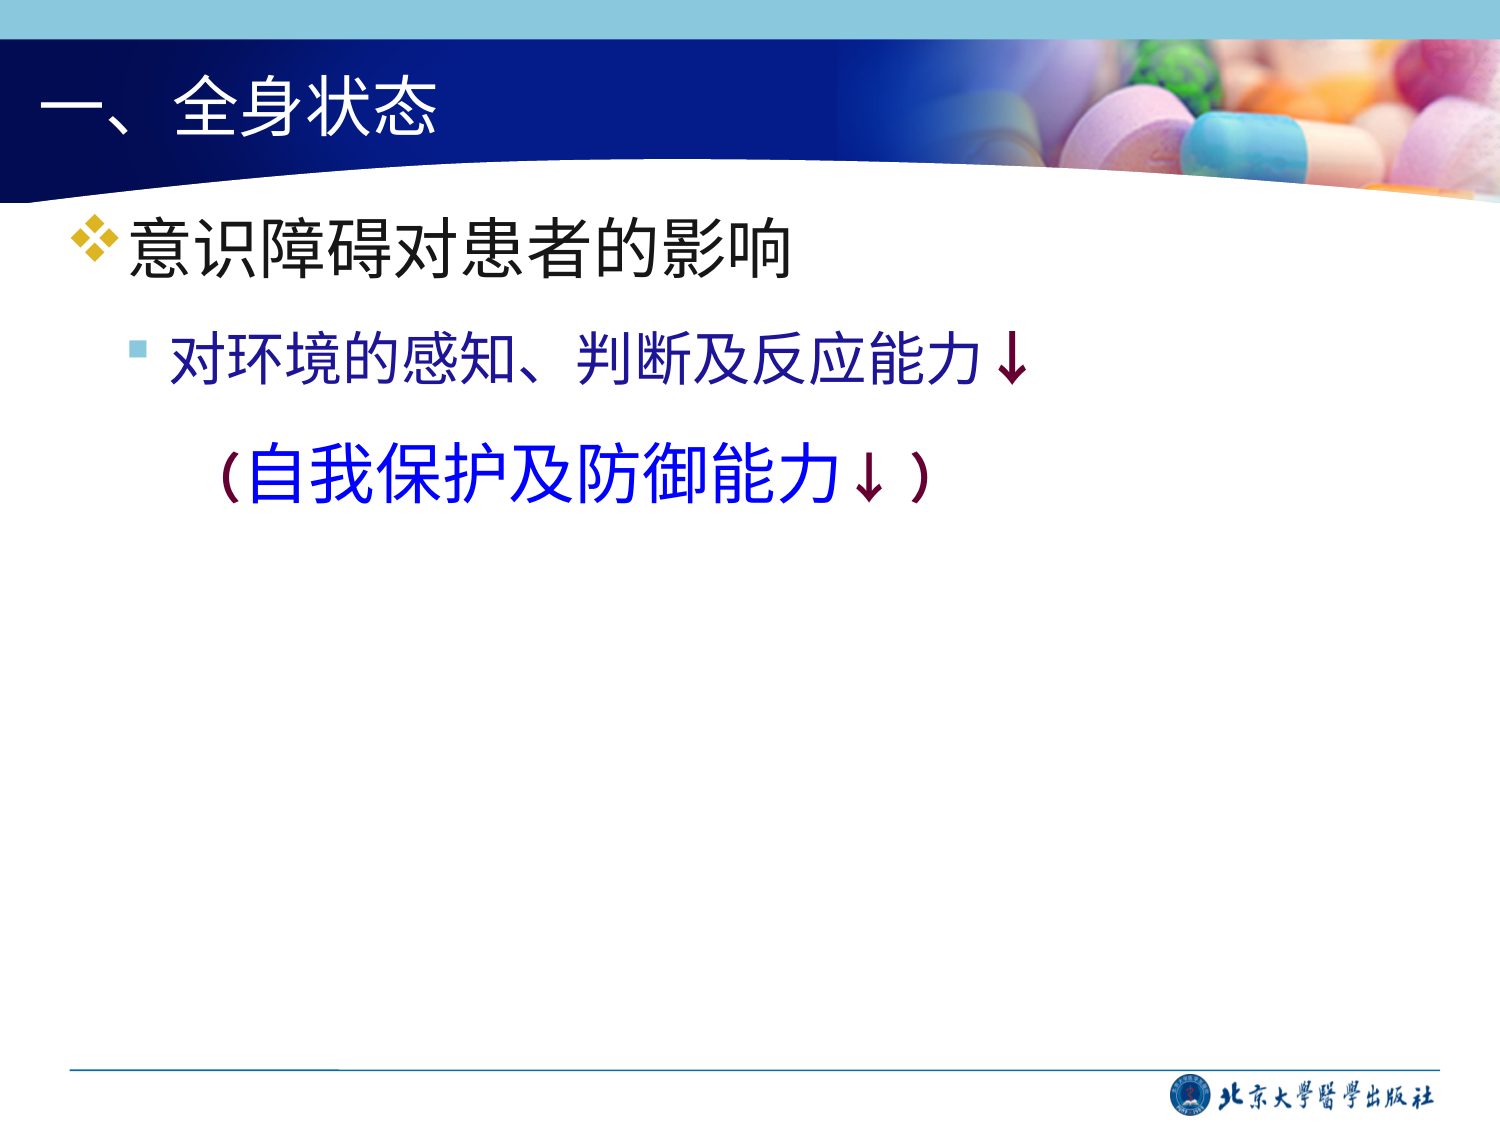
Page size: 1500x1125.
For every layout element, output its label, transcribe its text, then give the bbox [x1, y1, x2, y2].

title 一、全身状态 [23, 58, 1349, 152]
picture [1170, 1074, 1436, 1118]
picture [0, 40, 1500, 203]
list 意识障碍对患者的影响 对环境的感知、判断及反应能力↓ （自我保护及防御能力↓ ） [49, 198, 1463, 1026]
